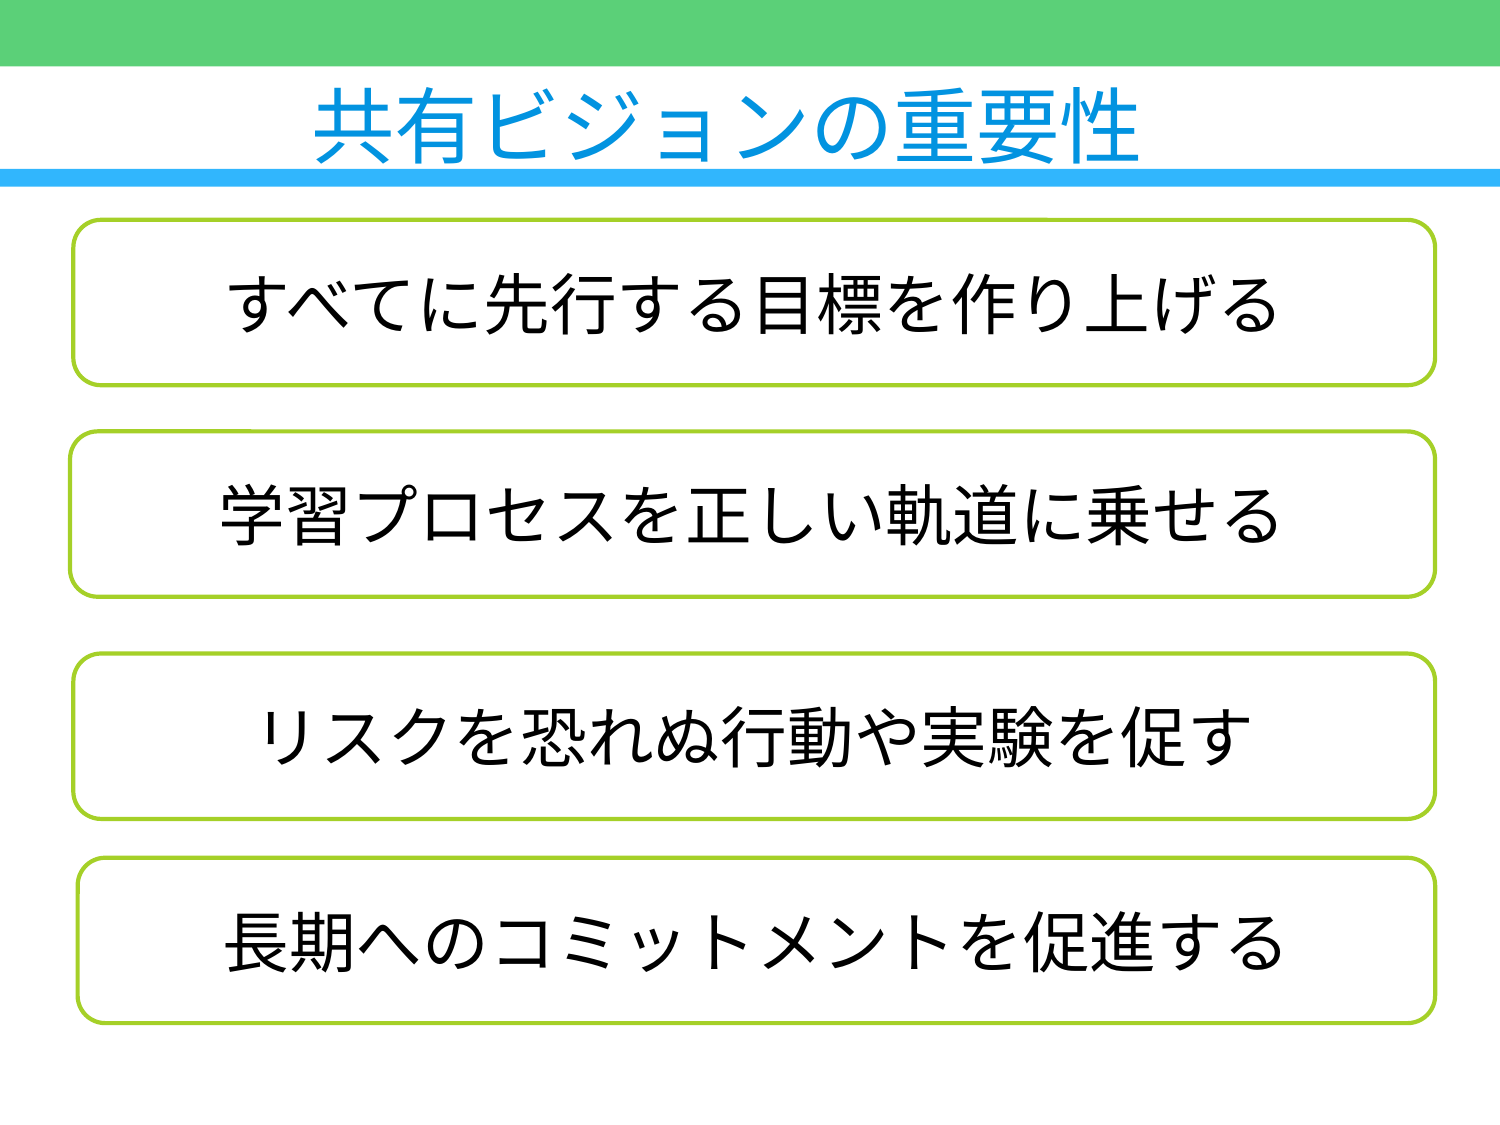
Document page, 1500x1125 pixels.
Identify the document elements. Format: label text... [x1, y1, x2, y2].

title 共有ビジョンの重要性 [64, 70, 1390, 167]
text_box [0, 167, 1500, 189]
text_box すべてに先行する目標を作り上げる [71, 217, 1438, 388]
text_box 学習プロセスを正しい軌道に乗せる [67, 429, 1438, 599]
text_box 長期へのコミットメントを促進する [75, 855, 1438, 1026]
text_box [0, 0, 1500, 68]
text_box リスクを恐れぬ行動や実験を促す [71, 651, 1438, 822]
